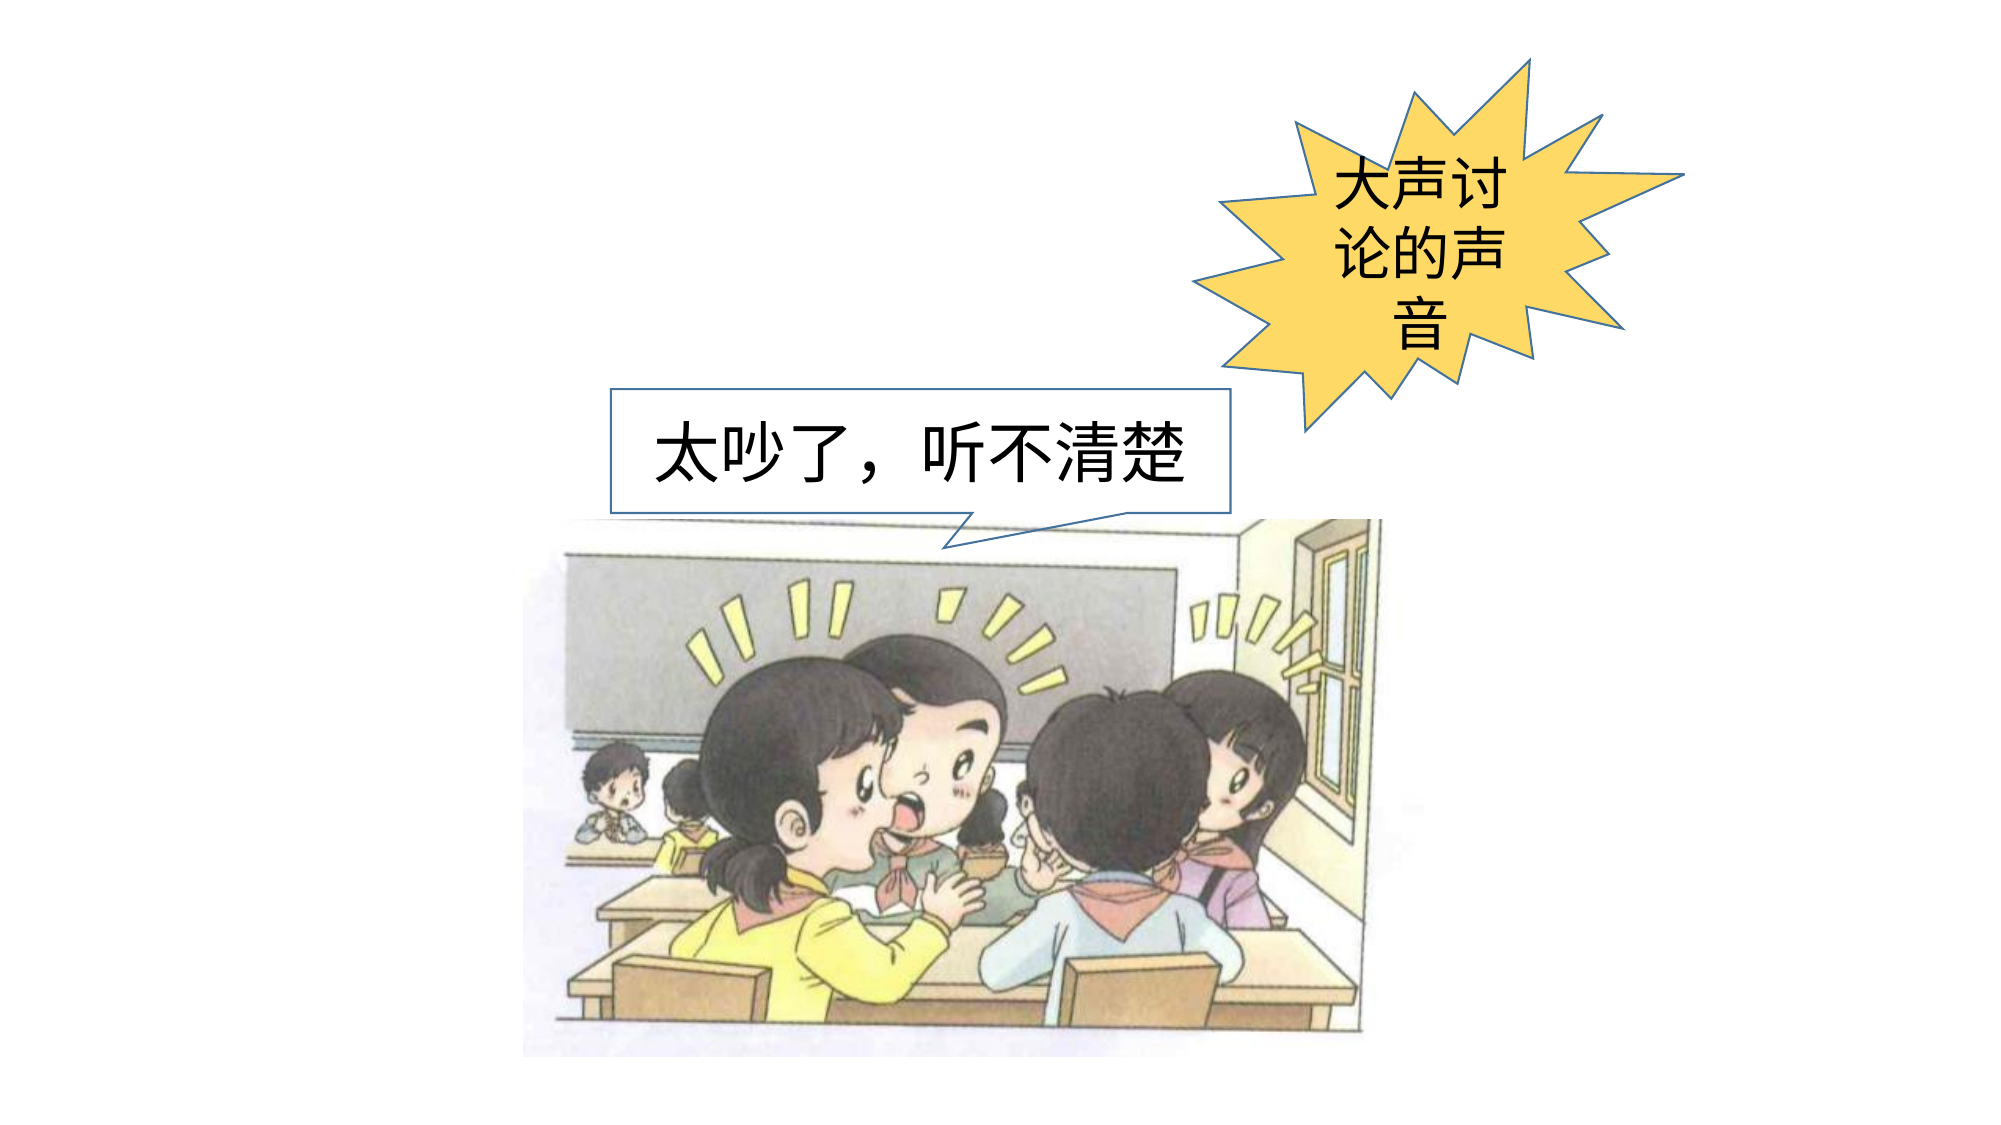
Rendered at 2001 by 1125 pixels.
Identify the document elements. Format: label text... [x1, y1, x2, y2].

text_box 太吵了，听不清楚 [609, 388, 1232, 519]
picture [523, 519, 1424, 1057]
text_box 大声讨论的声音 [1190, 57, 1685, 434]
